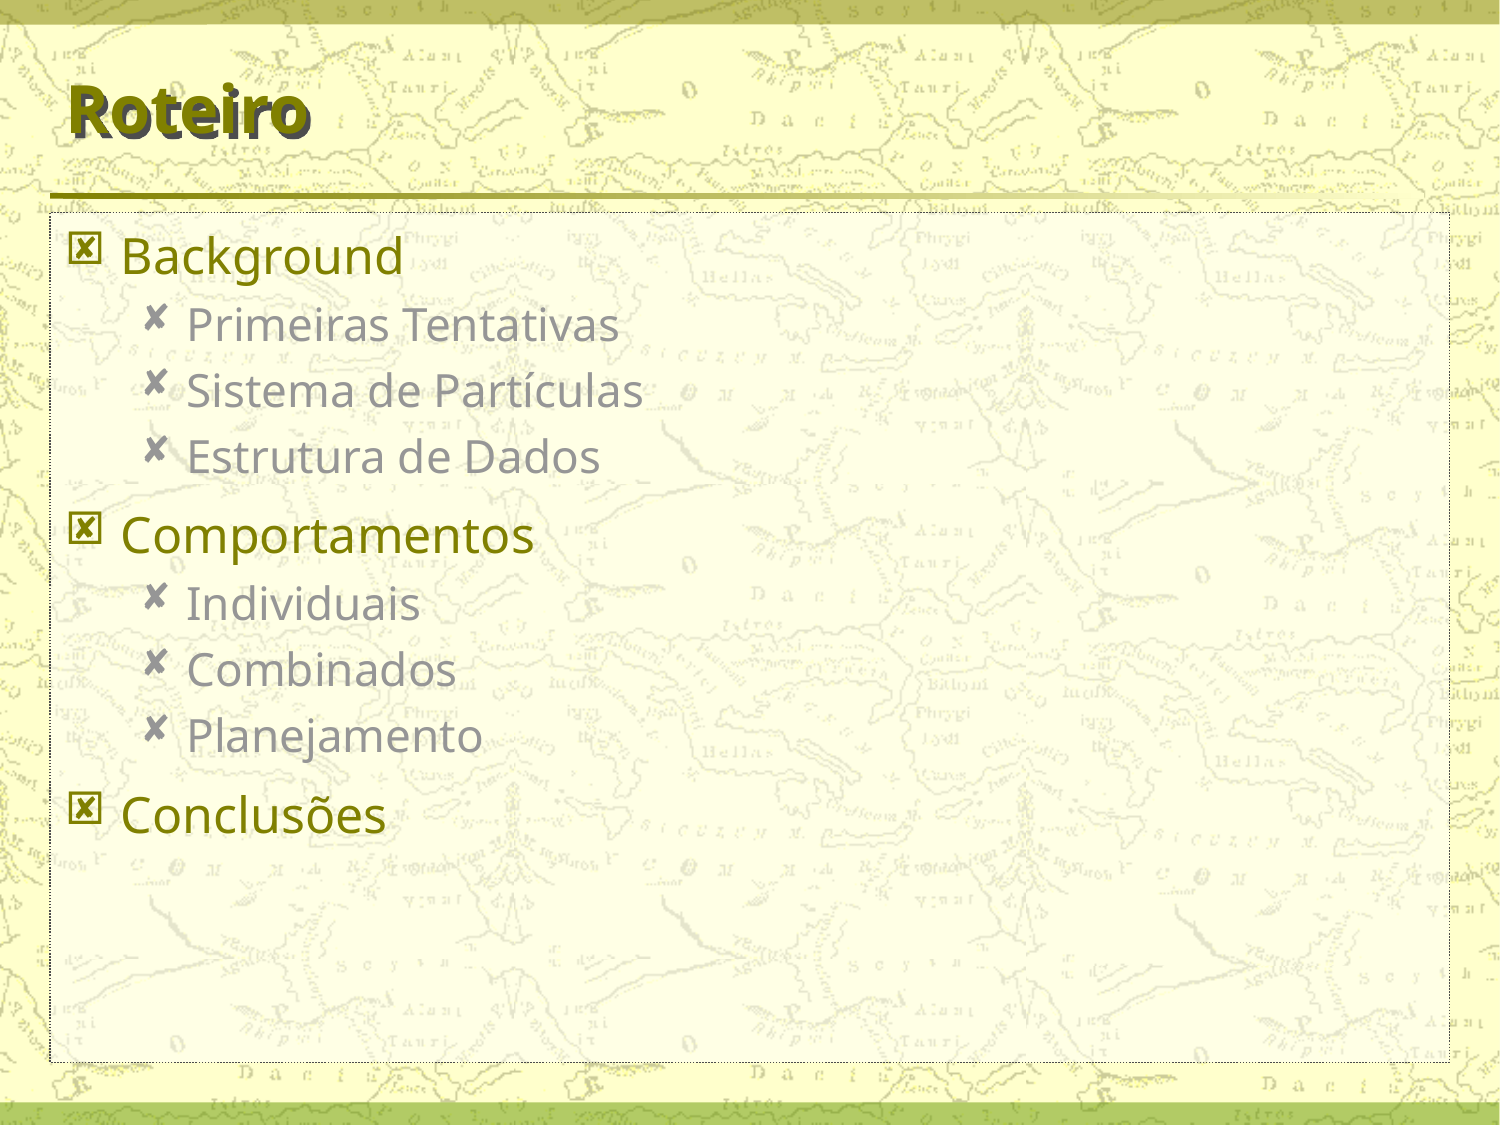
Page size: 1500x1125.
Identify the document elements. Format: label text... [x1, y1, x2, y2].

list Background Primeiras Tentativas Sistema de Partículas Estrutura de Dados Comportamentos Individuais Combinados Planejamento Conclusões [49, 212, 1450, 1063]
title Roteiro [50, 8, 1450, 206]
picture [0, 25, 1500, 1102]
